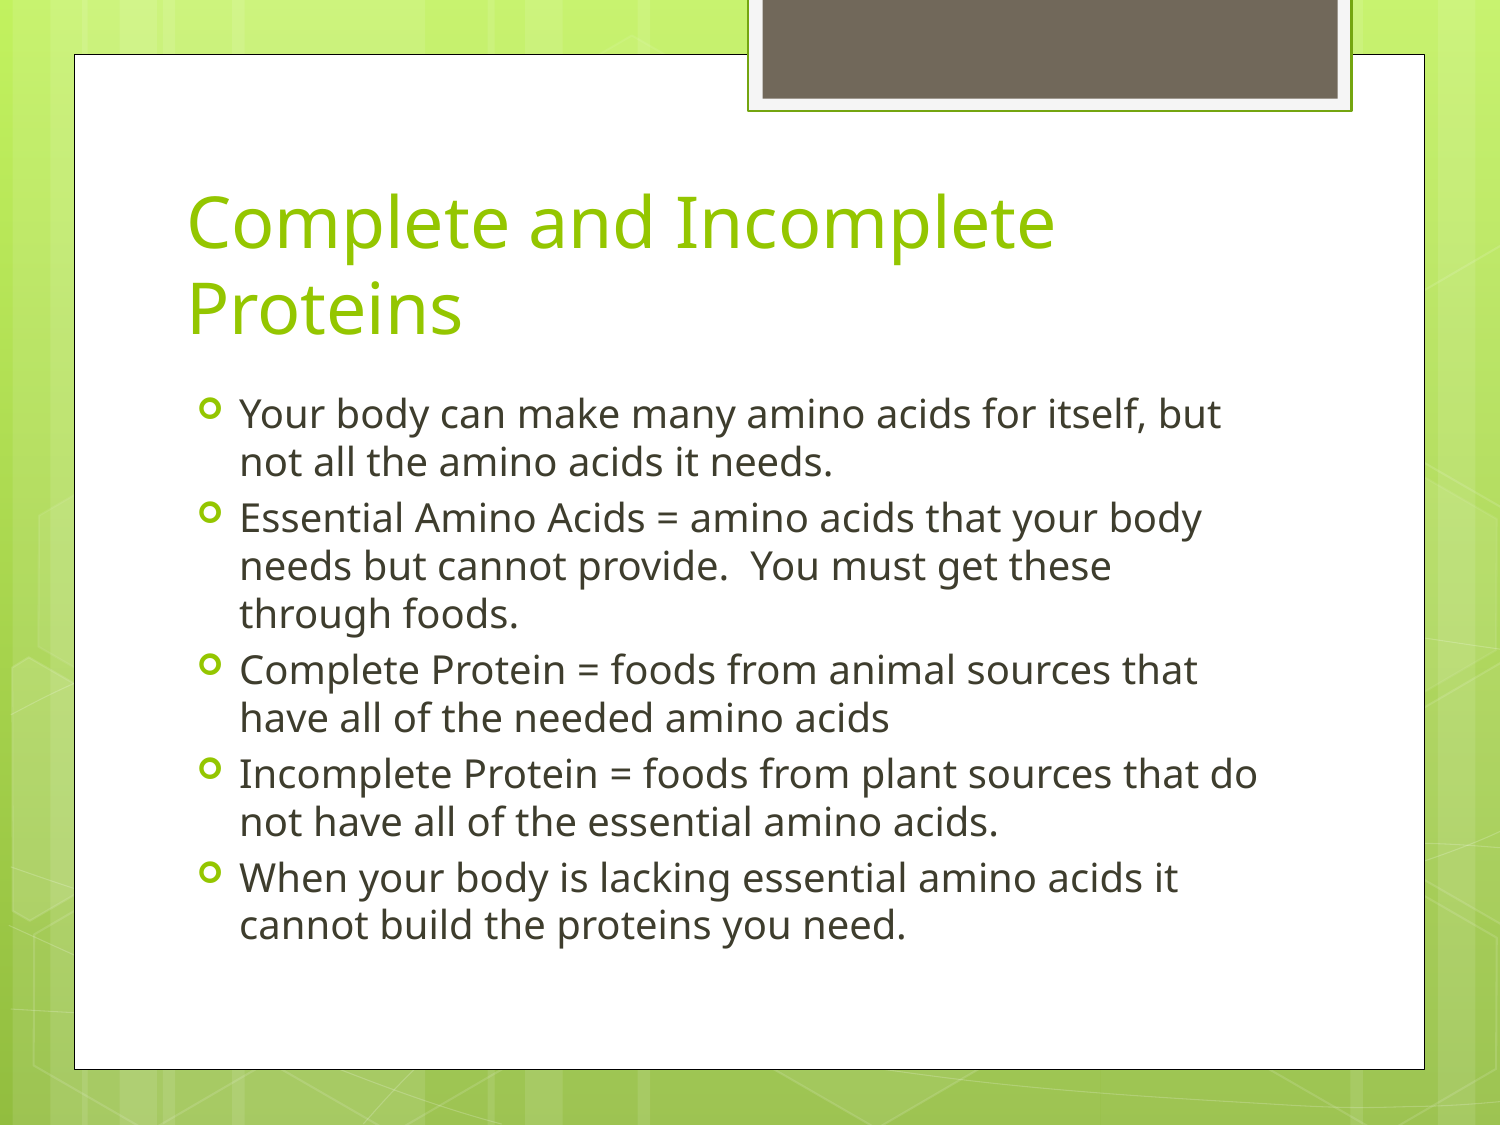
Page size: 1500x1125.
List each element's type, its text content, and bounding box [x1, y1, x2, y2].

title Complete and Incomplete Proteins [171, 168, 1324, 357]
list Your body can make many amino acids for itself, but not all the amino acids it needs. Essential Amino Acids = amino acids that your body needs but cannot provide. You must get these through foods. Complete Protein = foods from animal sources that have all of the needed amino acids Incomplete Protein = foods from plant sources that do not have all of the essential amino acids. When your body is lacking essential amino acids it cannot build the proteins you need. [171, 381, 1283, 957]
